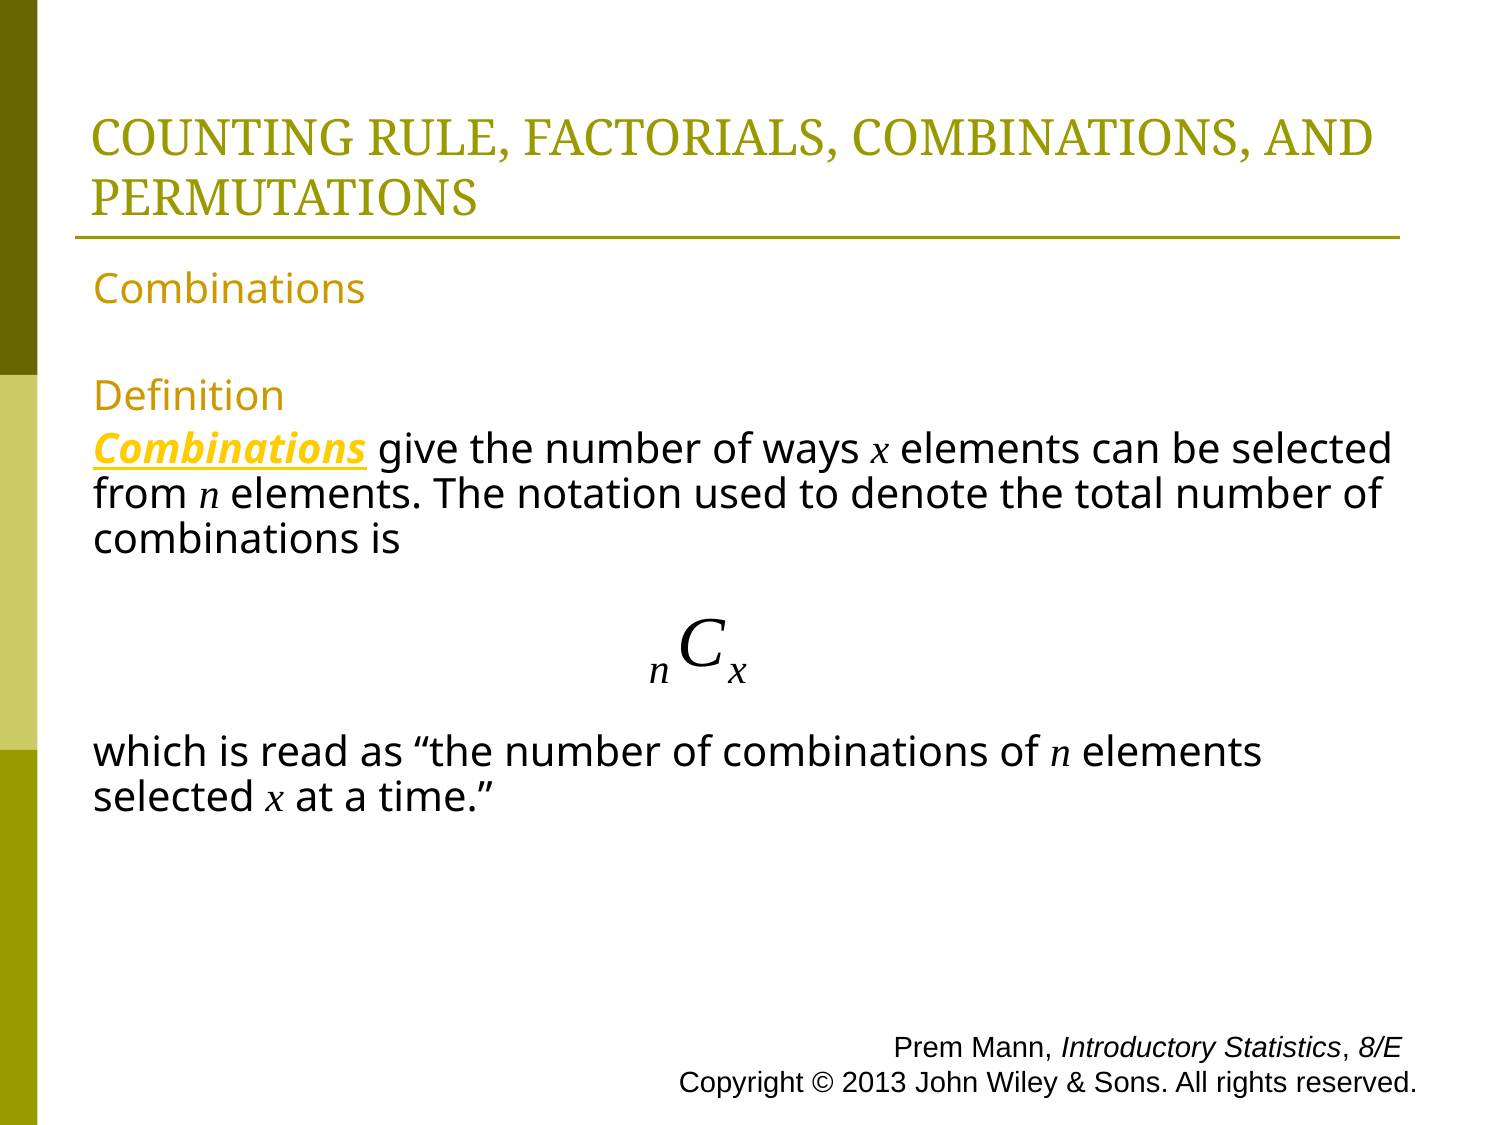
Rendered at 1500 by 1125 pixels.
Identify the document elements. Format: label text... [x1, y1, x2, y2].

text_box Prem Mann, Introductory Statistics, 8/E Copyright © 2013 John Wiley & Sons. All rights reserved. [664, 1020, 1449, 1106]
list Combinations Definition Combinations give the number of ways x elements can be selected from n elements. The notation used to denote the total number of combinations is which is read as “the number of combinations of n elements selected x at a time.” [21, 259, 1438, 988]
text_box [637, 594, 763, 703]
title COUNTING RULE, FACTORIALS, COMBINATIONS, AND PERMUTATIONS [75, 45, 1425, 233]
